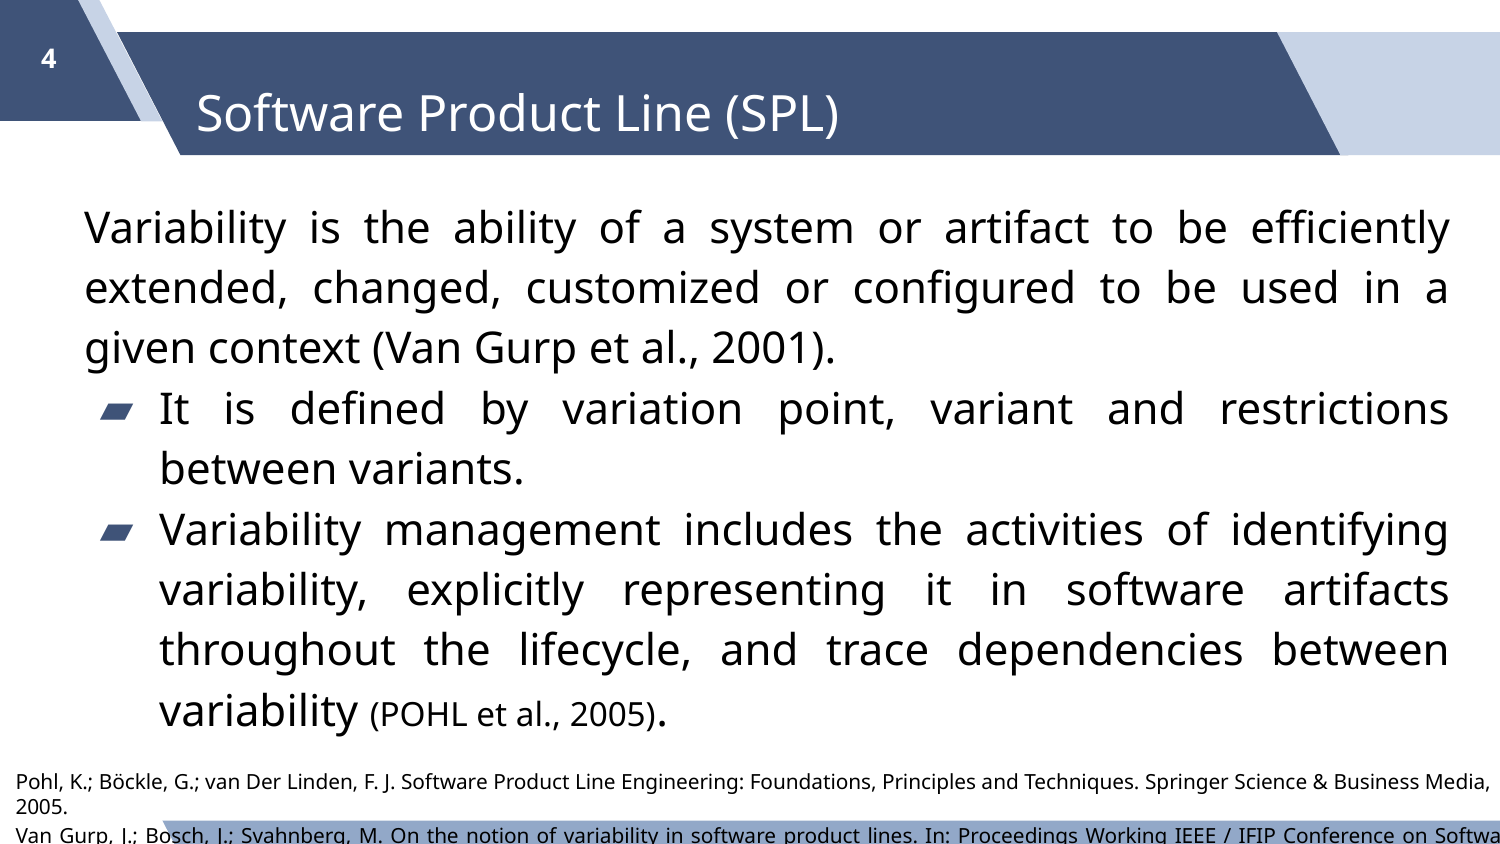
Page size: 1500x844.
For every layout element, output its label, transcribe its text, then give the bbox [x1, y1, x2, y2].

title Software Product Line (SPL) [181, 45, 1285, 169]
text_box Pohl, K.; Böckle, G.; van Der Linden, F. J. Software Product Line Engineering: Foundations, Principles and Techniques. Springer Science & Business Media, 2005. Van Gurp, J.; Bosch, J.; Svahnberg, M. On the notion of variability in software product lines. In: Proceedings Working IEEE / IFIP Conference on Software Architecture, 2001, p. 45–54. [0, 753, 1500, 844]
list Variability is the ability of a system or artifact to be efficiently extended, changed, customized or configured to be used in a given context (Van Gurp et al., 2001). It is defined by variation point, variant and restrictions between variants. Variability management includes the activities of identifying variability, explicitly representing it in software artifacts throughout the lifecycle, and trace dependencies between variability (POHL et al., 2005). [69, 176, 1466, 737]
slide_number ‹#› [0, 0, 98, 121]
